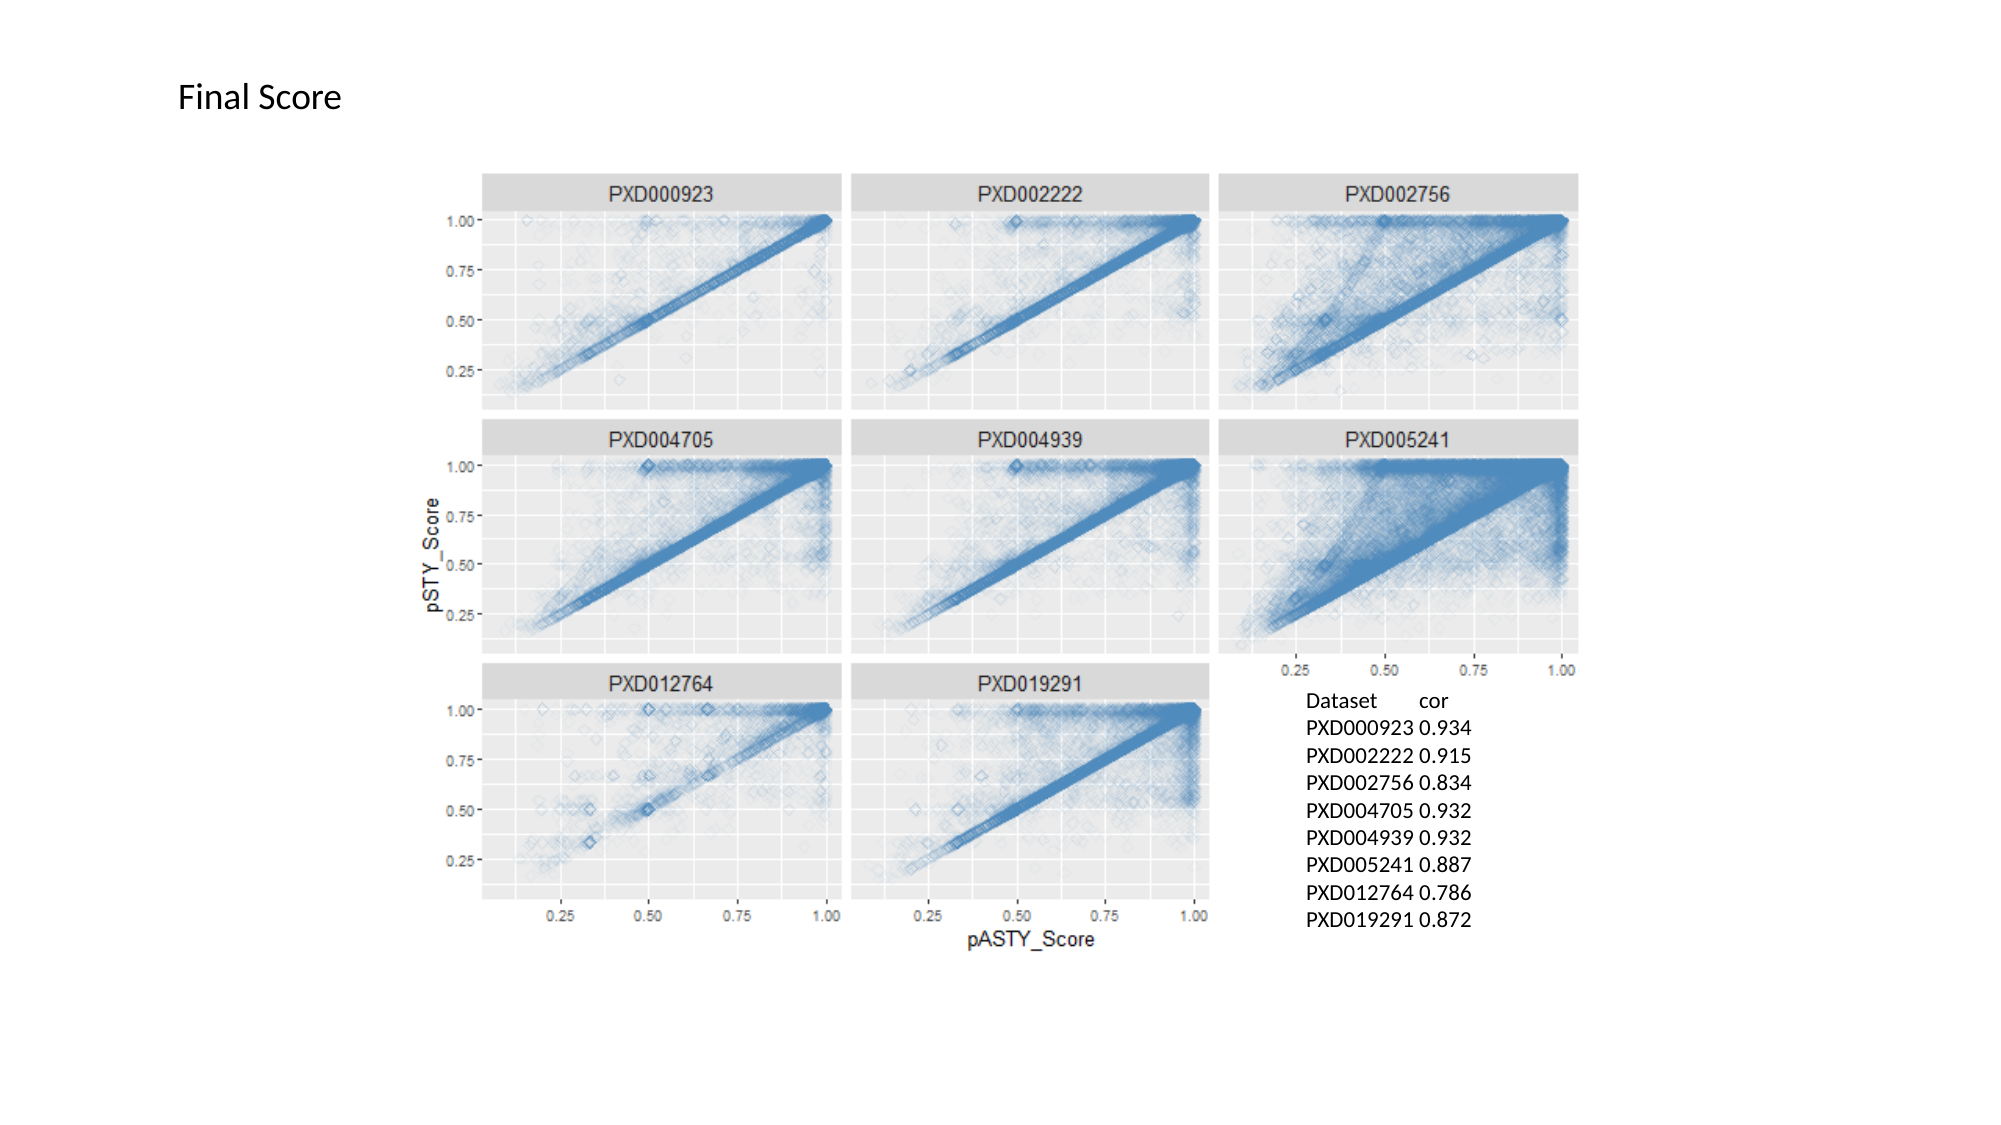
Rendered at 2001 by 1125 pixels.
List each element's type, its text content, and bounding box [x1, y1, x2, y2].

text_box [412, 166, 1588, 959]
text_box Final Score [163, 64, 426, 124]
